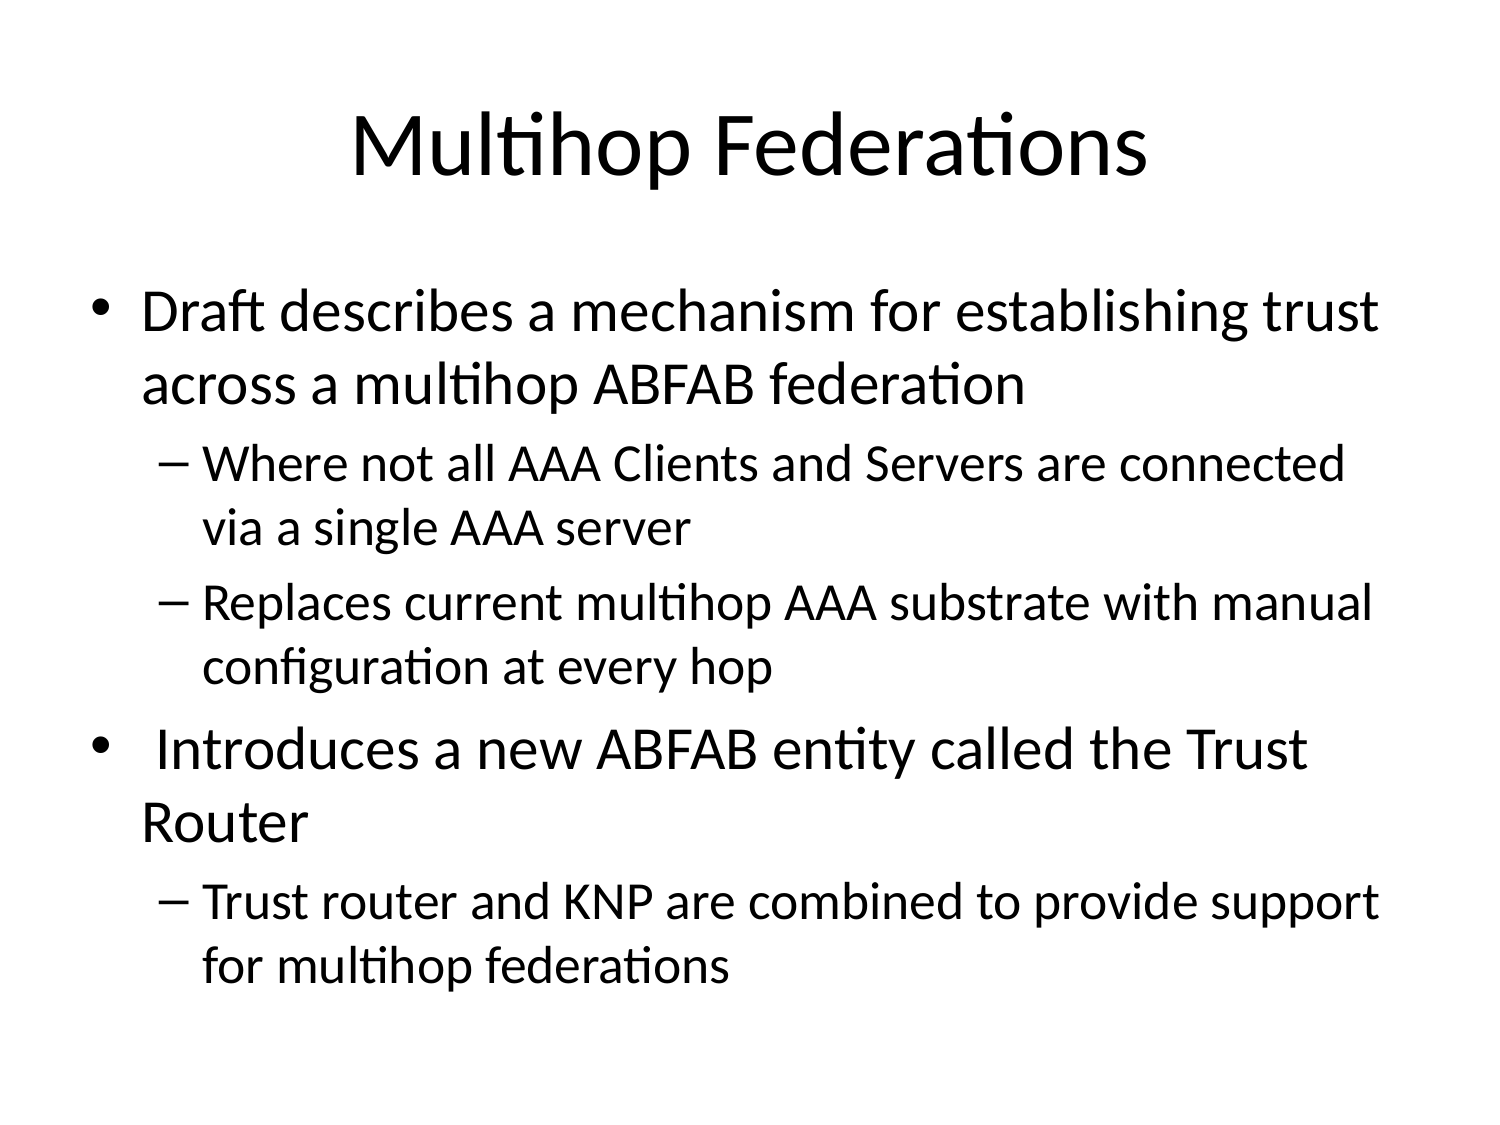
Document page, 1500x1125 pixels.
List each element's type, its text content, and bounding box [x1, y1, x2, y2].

list Draft describes a mechanism for establishing trust across a multihop ABFAB federation Where not all AAA Clients and Servers are connected via a single AAA server Replaces current multihop AAA substrate with manual configuration at every hop Introduces a new ABFAB entity called the Trust Router Trust router and KNP are combined to provide support for multihop federations [75, 262, 1425, 1005]
title Multihop Federations [75, 45, 1425, 233]
